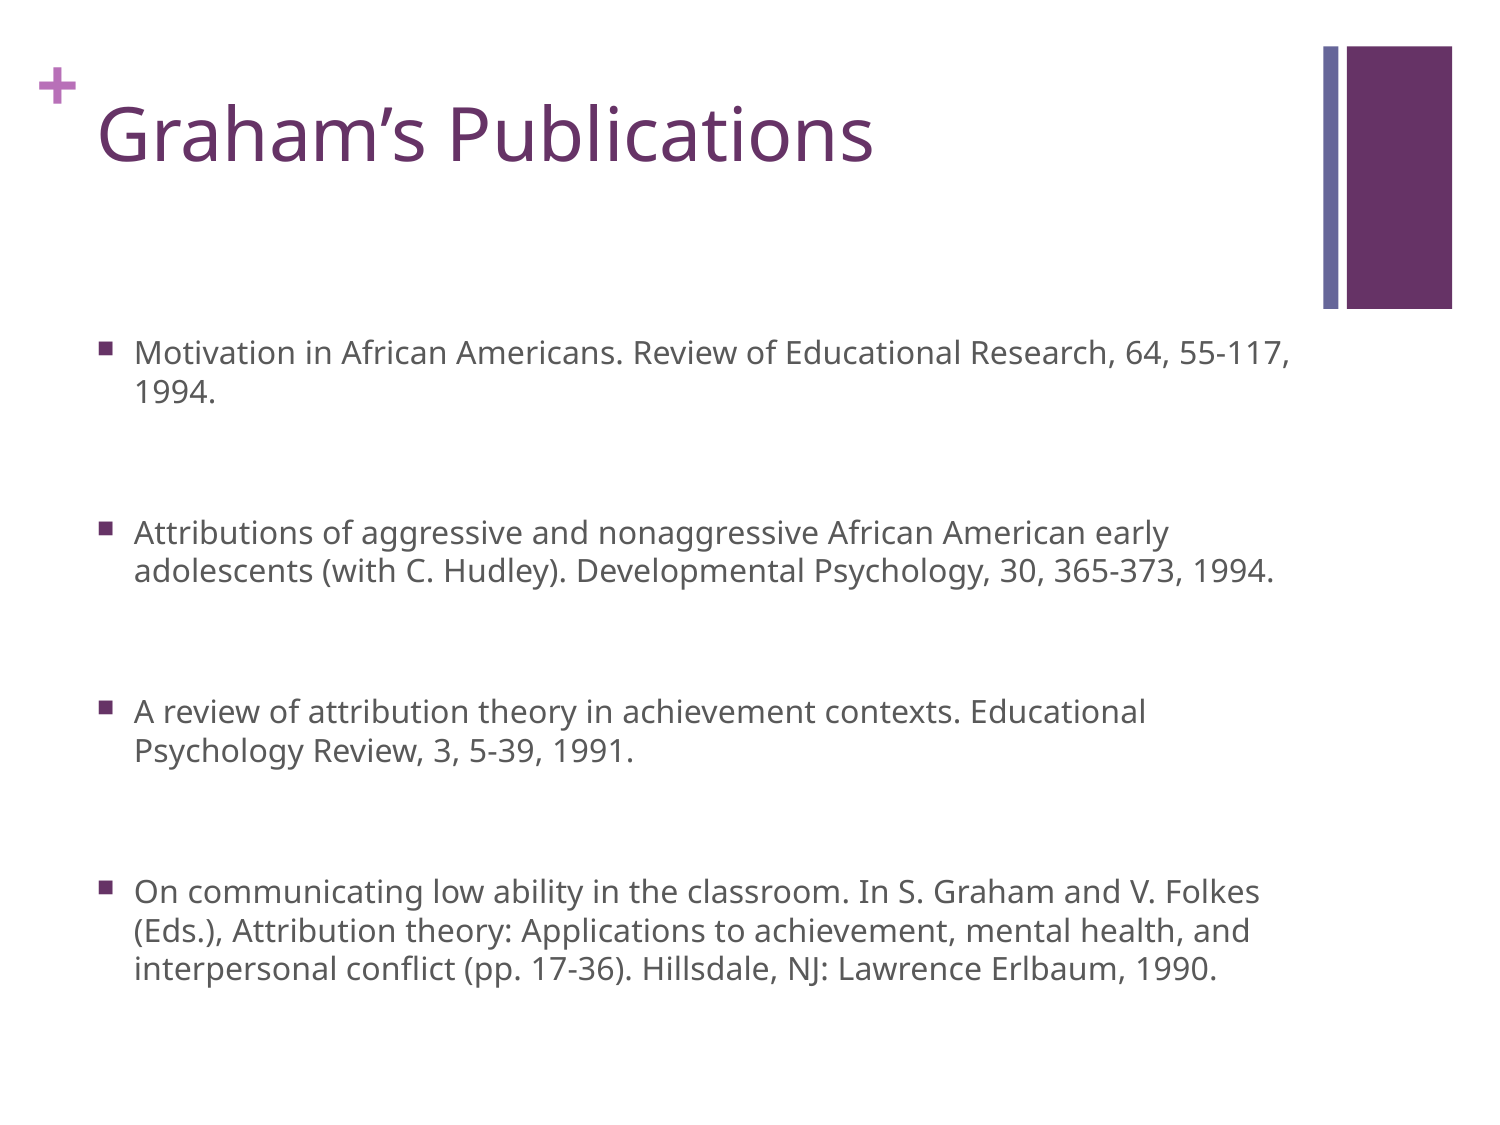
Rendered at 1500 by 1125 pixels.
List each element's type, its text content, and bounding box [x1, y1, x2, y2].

list Motivation in African Americans. Review of Educational Research, 64, 55-117, 1994. Attributions of aggressive and nonaggressive African American early adolescents (with C. Hudley). Developmental Psychology, 30, 365-373, 1994. A review of attribution theory in achievement contexts. Educational Psychology Review, 3, 5-39, 1991. On communicating low ability in the classroom. In S. Graham and V. Folkes (Eds.), Attribution theory: Applications to achievement, mental health, and interpersonal conflict (pp. 17-36). Hillsdale, NJ: Lawrence Erlbaum, 1990. [81, 324, 1322, 1005]
title Graham’s Publications [81, 79, 1322, 263]
